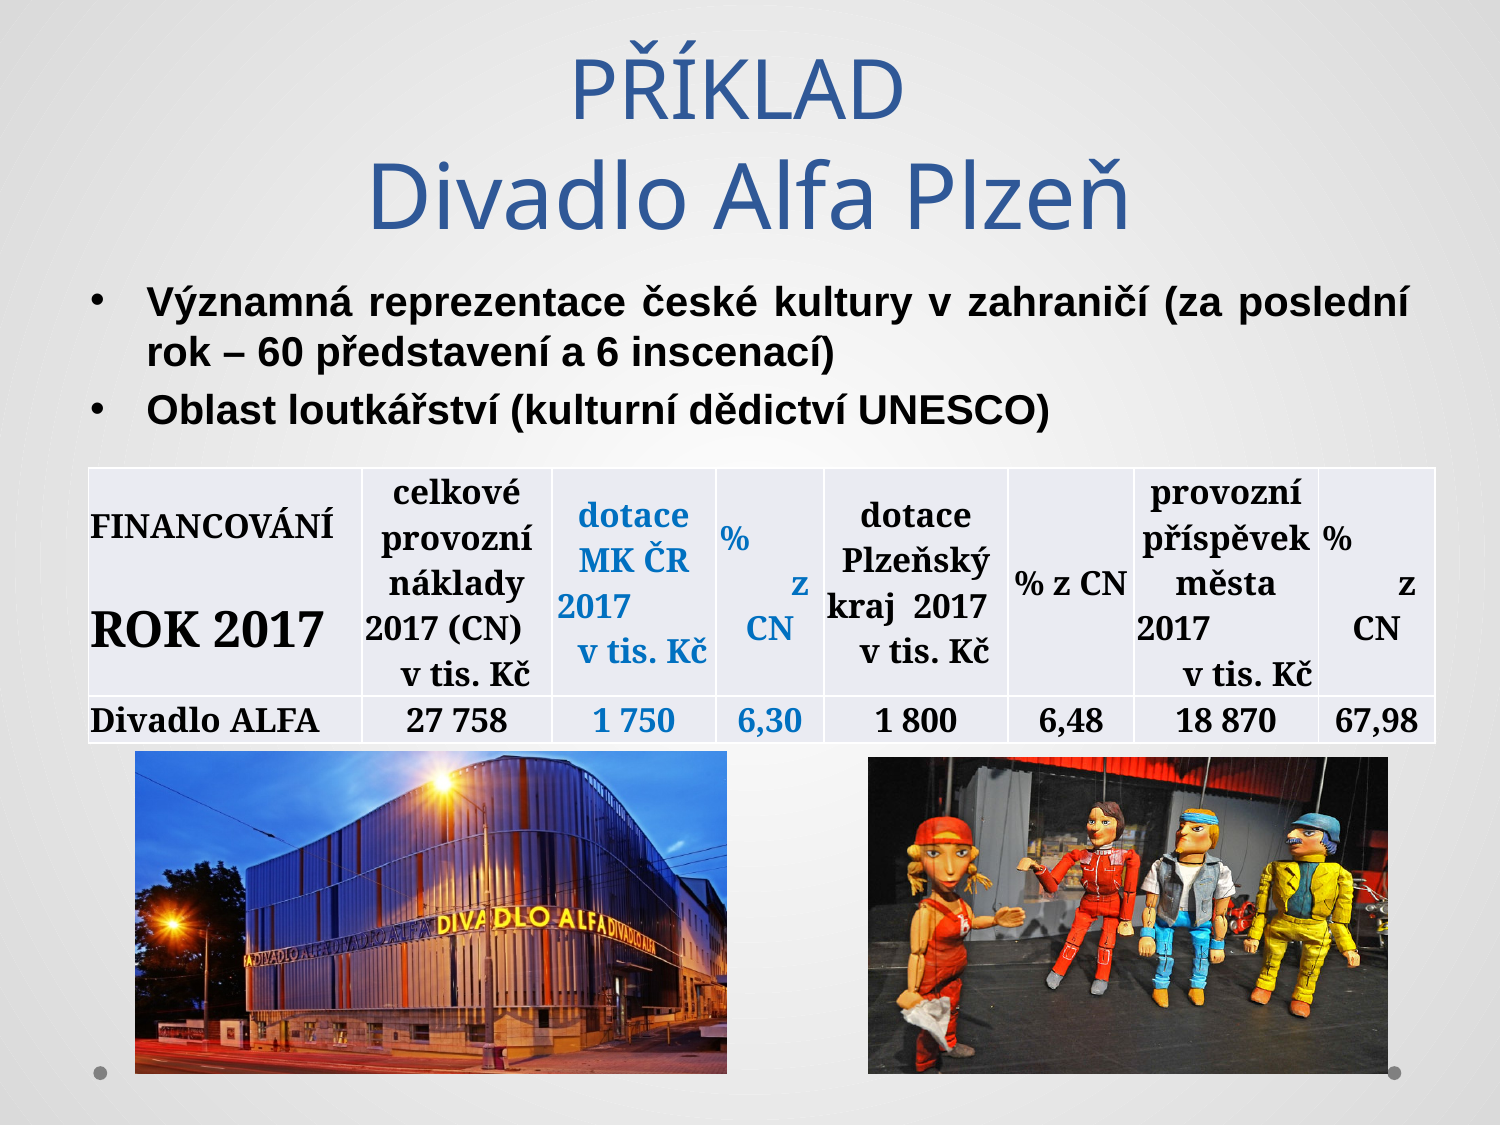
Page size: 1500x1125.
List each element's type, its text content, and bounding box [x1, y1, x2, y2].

table_header dotace MK ČR 2017 v tis. Kč [553, 469, 715, 695]
table_cell 18 870 [1135, 697, 1318, 742]
table_header dotace Plzeňský kraj 2017 v tis. Kč [825, 469, 1007, 695]
table_header % z CN [1009, 469, 1133, 695]
table_cell 1 750 [553, 697, 715, 742]
table_header % z CN [1319, 469, 1434, 695]
table_cell 1 800 [825, 697, 1007, 742]
picture [867, 757, 1389, 1075]
table_cell 6,48 [1009, 697, 1133, 742]
table_header provozní příspěvek města 2017 v tis. Kč [1135, 469, 1318, 695]
table_cell 27 758 [363, 697, 551, 742]
picture [135, 751, 727, 1075]
table_header % z CN [717, 469, 823, 695]
table_header celkové provozní náklady 2017 (CN) v tis. Kč [363, 469, 551, 695]
table_header FINANCOVÁNÍ ROK 2017 [89, 469, 361, 695]
list Významná reprezentace české kultury v zahraničí (za poslední rok – 60 představení a 6 inscenací) Oblast loutkářství (kulturní dědictví UNESCO) [75, 267, 1425, 1059]
table_cell Divadlo ALFA [89, 697, 361, 742]
table_cell 6,30 [717, 697, 823, 742]
table_cell 67,98 [1319, 697, 1434, 742]
title Příklad Divadlo Alfa Plzeň [75, 42, 1425, 256]
